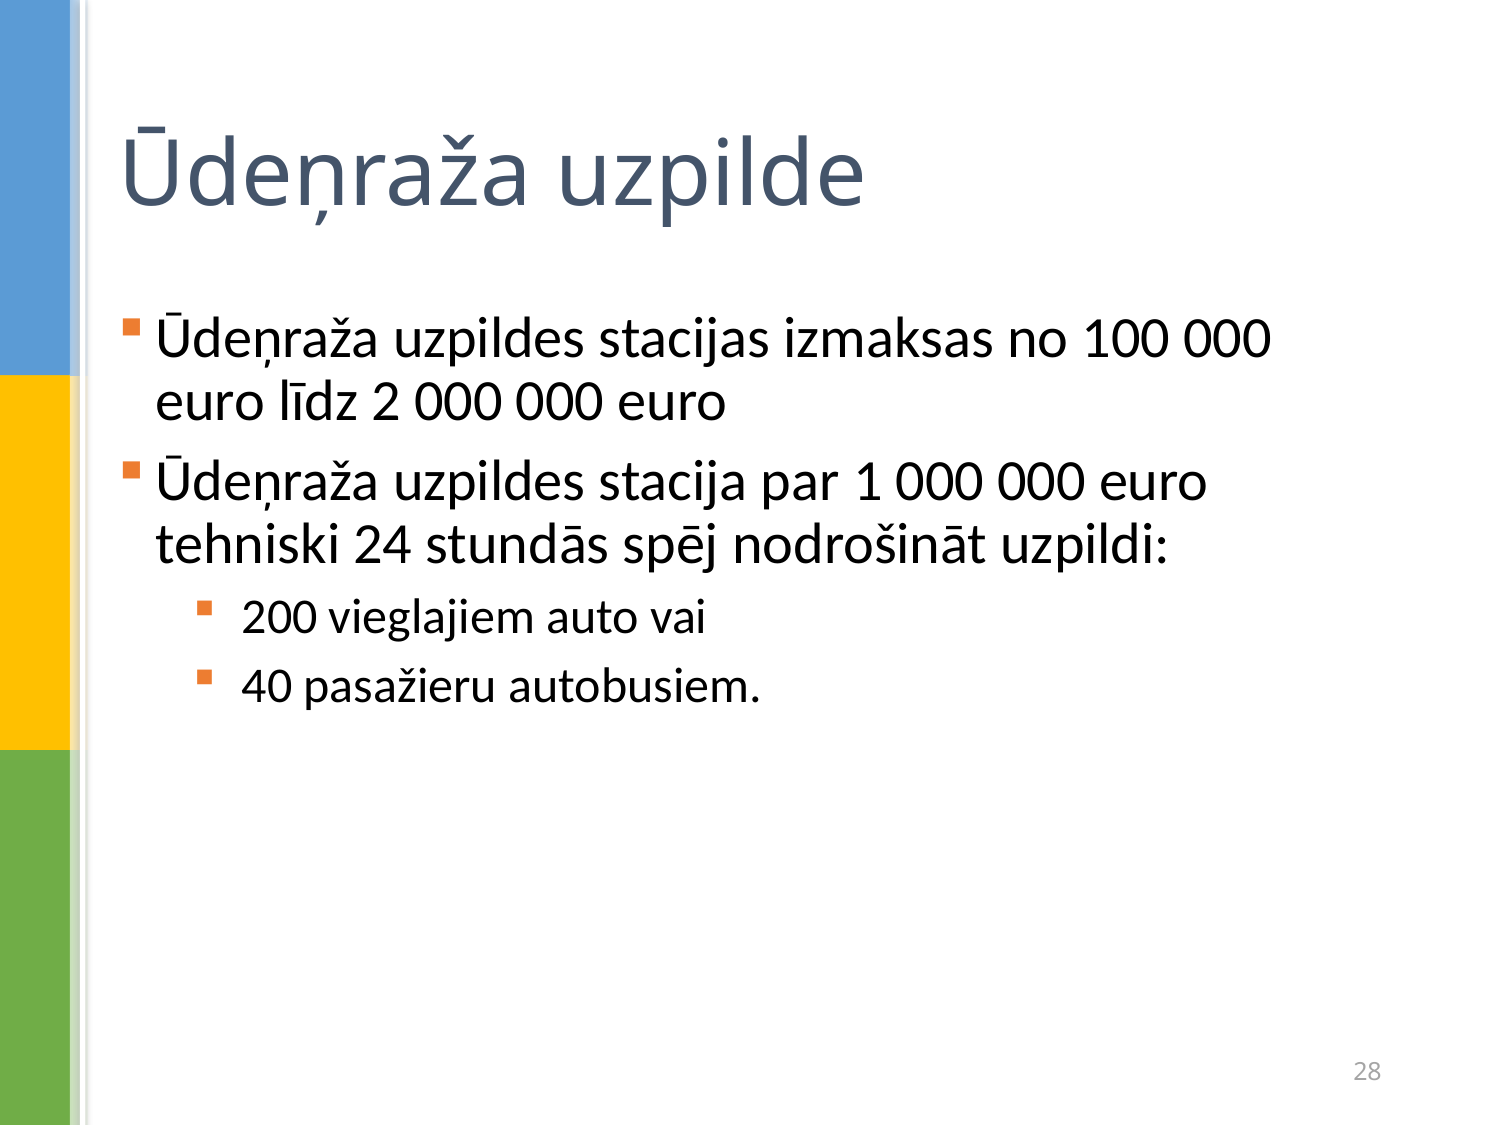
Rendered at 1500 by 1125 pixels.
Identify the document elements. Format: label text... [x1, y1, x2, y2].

title Ūdeņraža uzpilde [103, 59, 1397, 278]
list Ūdeņraža uzpildes stacijas izmaksas no 100 000 euro līdz 2 000 000 euro Ūdeņraža uzpildes stacija par 1 000 000 euro tehniski 24 stundās spēj nodrošināt uzpildi: 200 vieglajiem auto vai 40 pasažieru autobusiem. [103, 299, 1397, 1014]
slide_number 28 [993, 1042, 1397, 1103]
